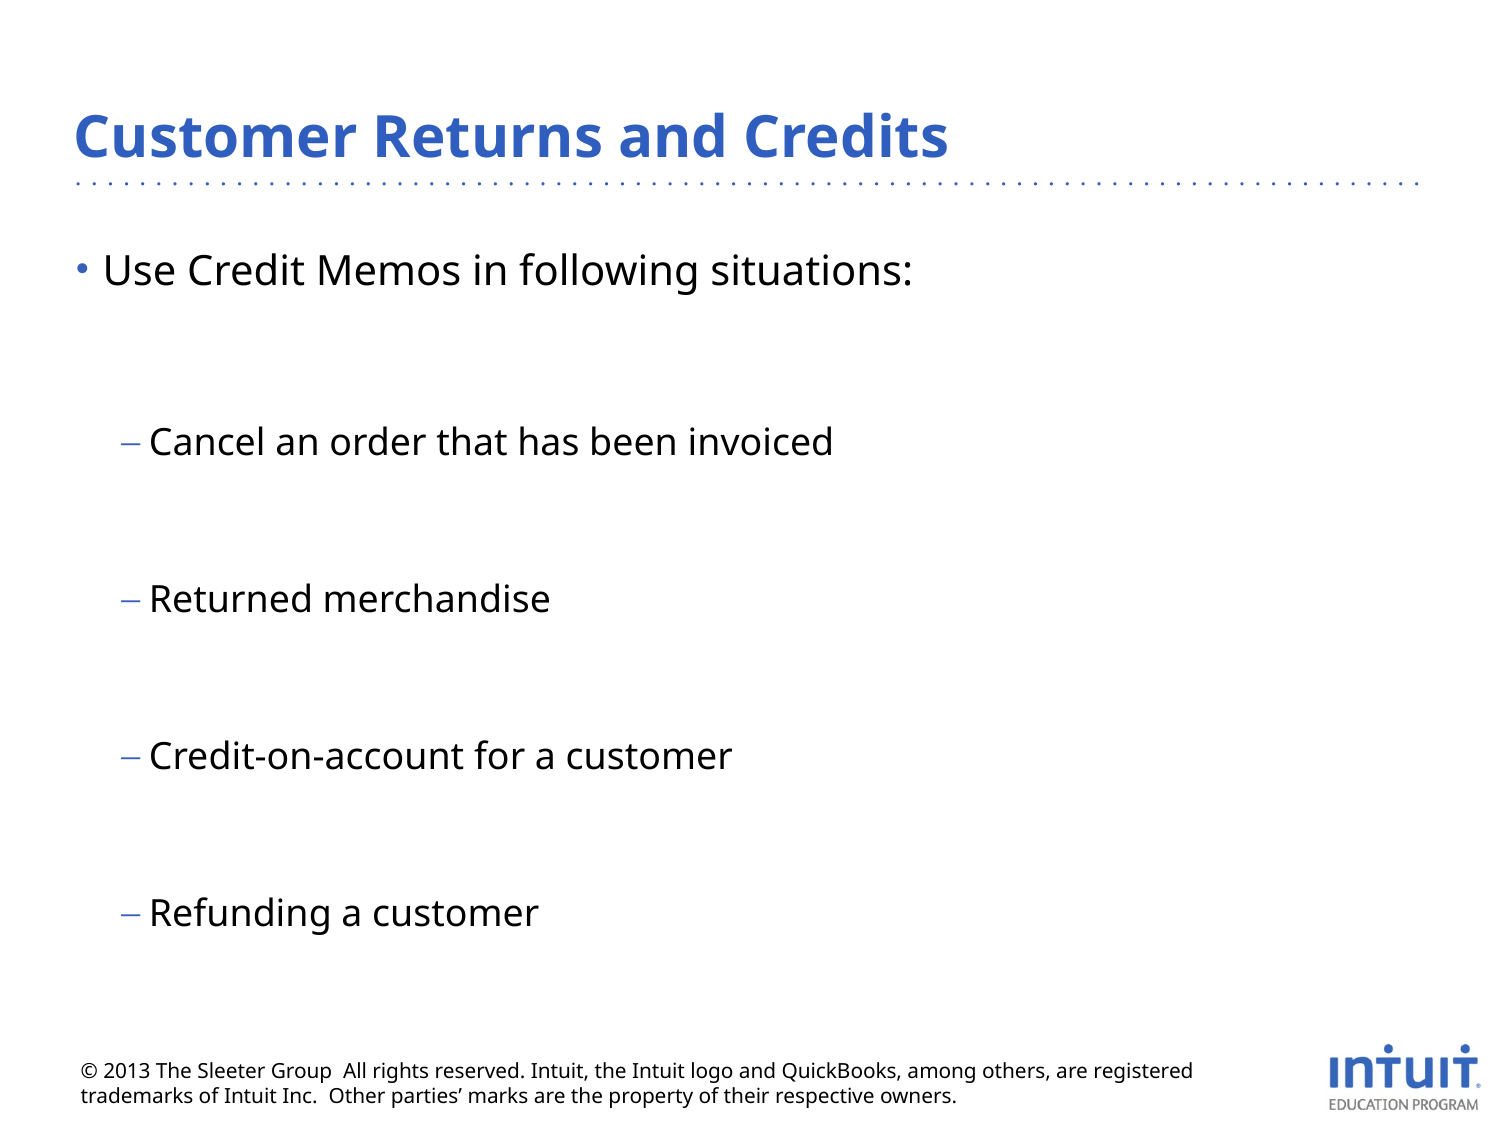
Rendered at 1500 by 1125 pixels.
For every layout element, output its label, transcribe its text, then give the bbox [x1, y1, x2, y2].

list Use Credit Memos in following situations: Cancel an order that has been invoiced Returned merchandise Credit-on-account for a customer Refunding a customer [75, 235, 1424, 1012]
title Customer Returns and Credits [73, 62, 1424, 169]
picture [1325, 1039, 1485, 1116]
